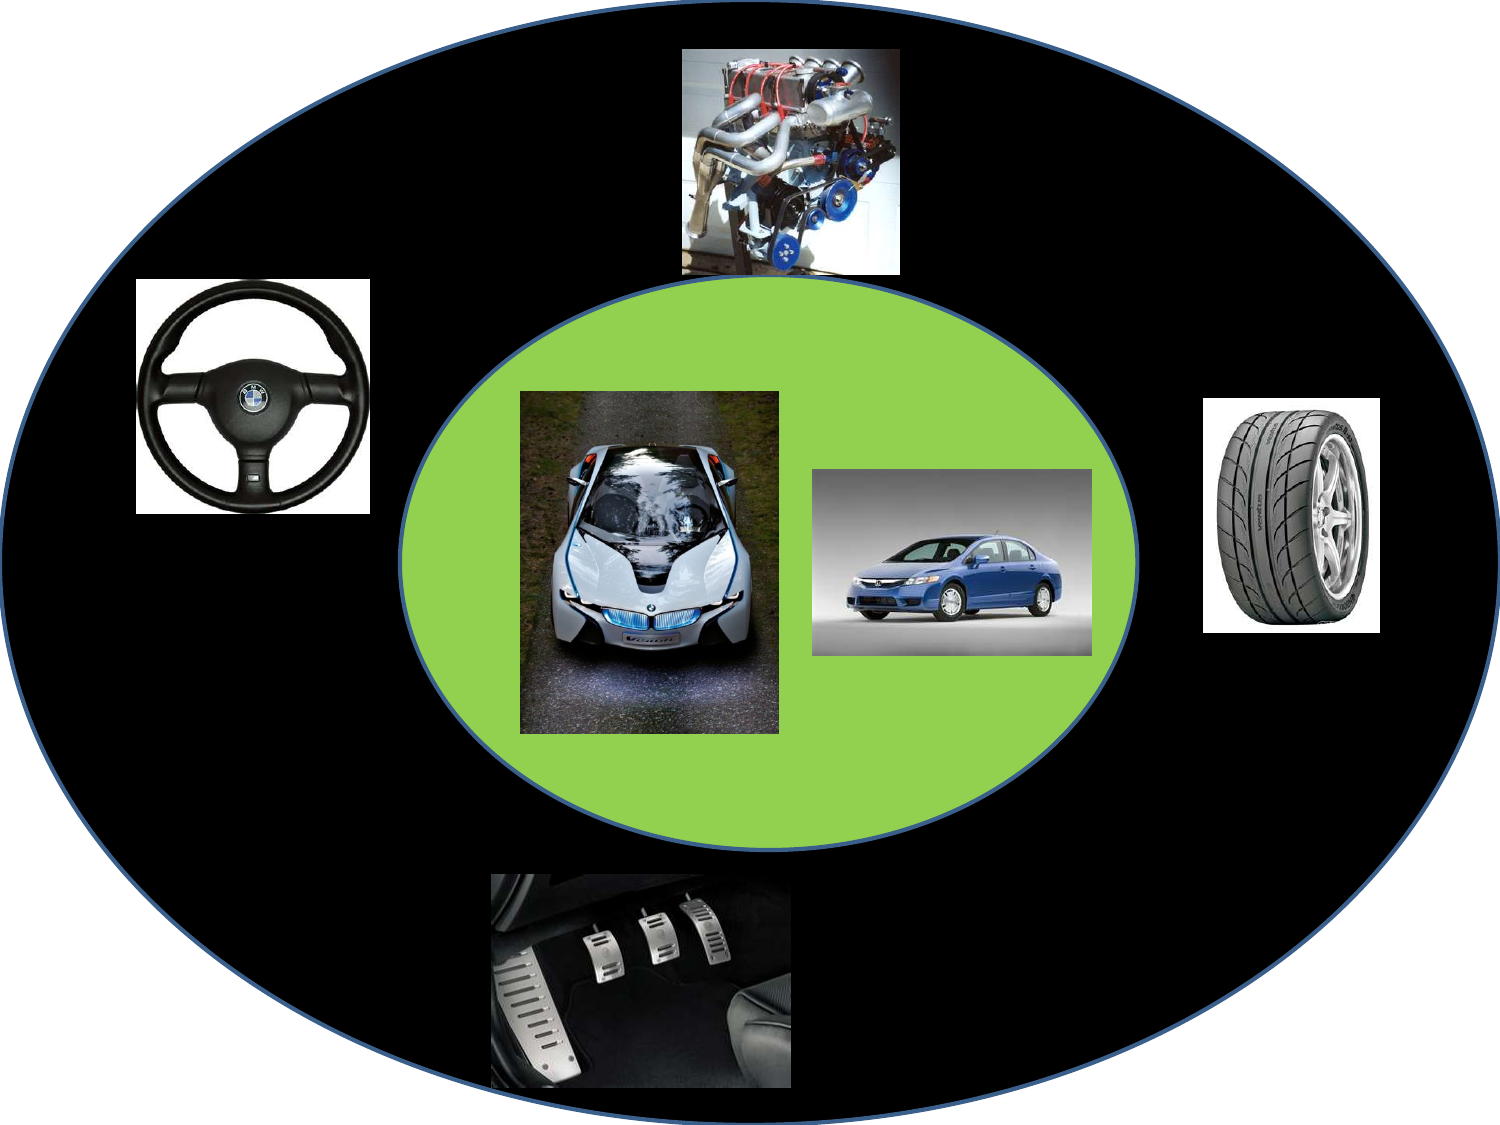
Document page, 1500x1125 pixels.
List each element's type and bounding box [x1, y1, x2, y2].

picture [135, 278, 370, 514]
picture [1203, 398, 1380, 634]
text_box [397, 281, 1140, 853]
picture [682, 49, 900, 276]
picture [812, 469, 1092, 656]
picture [491, 874, 792, 1088]
picture [519, 391, 779, 734]
text_box [0, 0, 1500, 1125]
